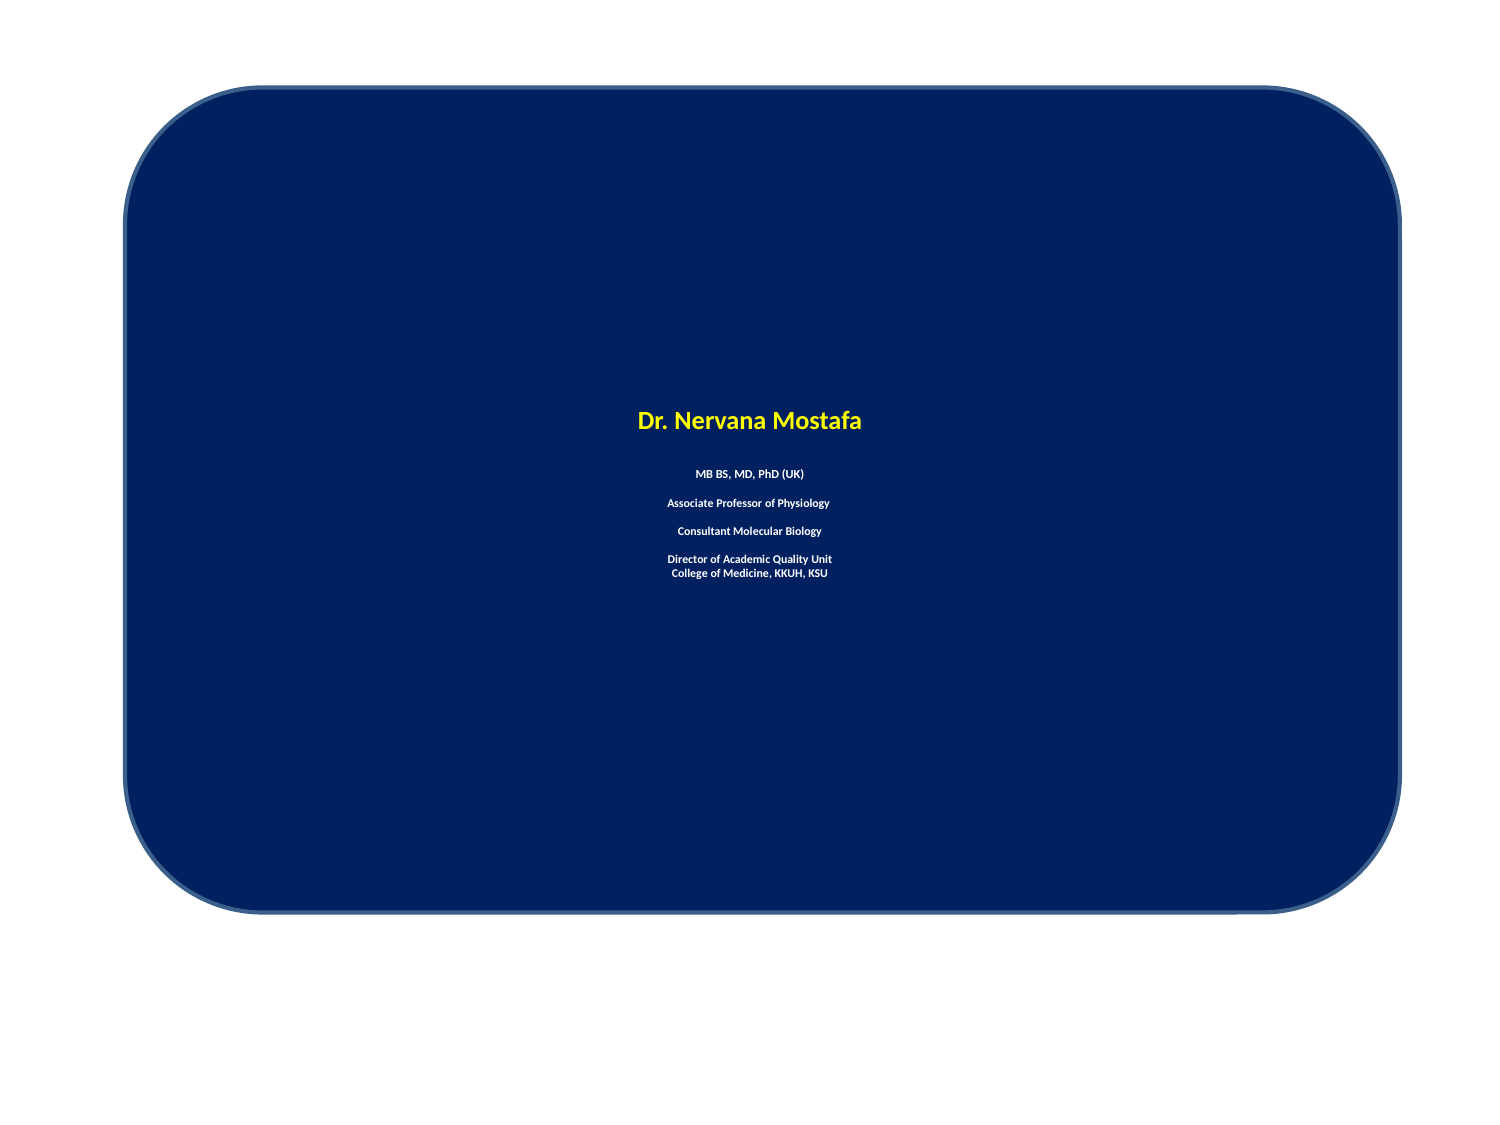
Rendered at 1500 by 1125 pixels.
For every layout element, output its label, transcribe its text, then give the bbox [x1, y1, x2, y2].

title Dr. Nervana Mostafa MB BS, MD, PhD (UK) Associate Professor of Physiology Consultant Molecular Biology Director of Academic Quality Unit College of Medicine, KKUH, KSU [112, 362, 1388, 604]
text_box [122, 85, 1403, 915]
